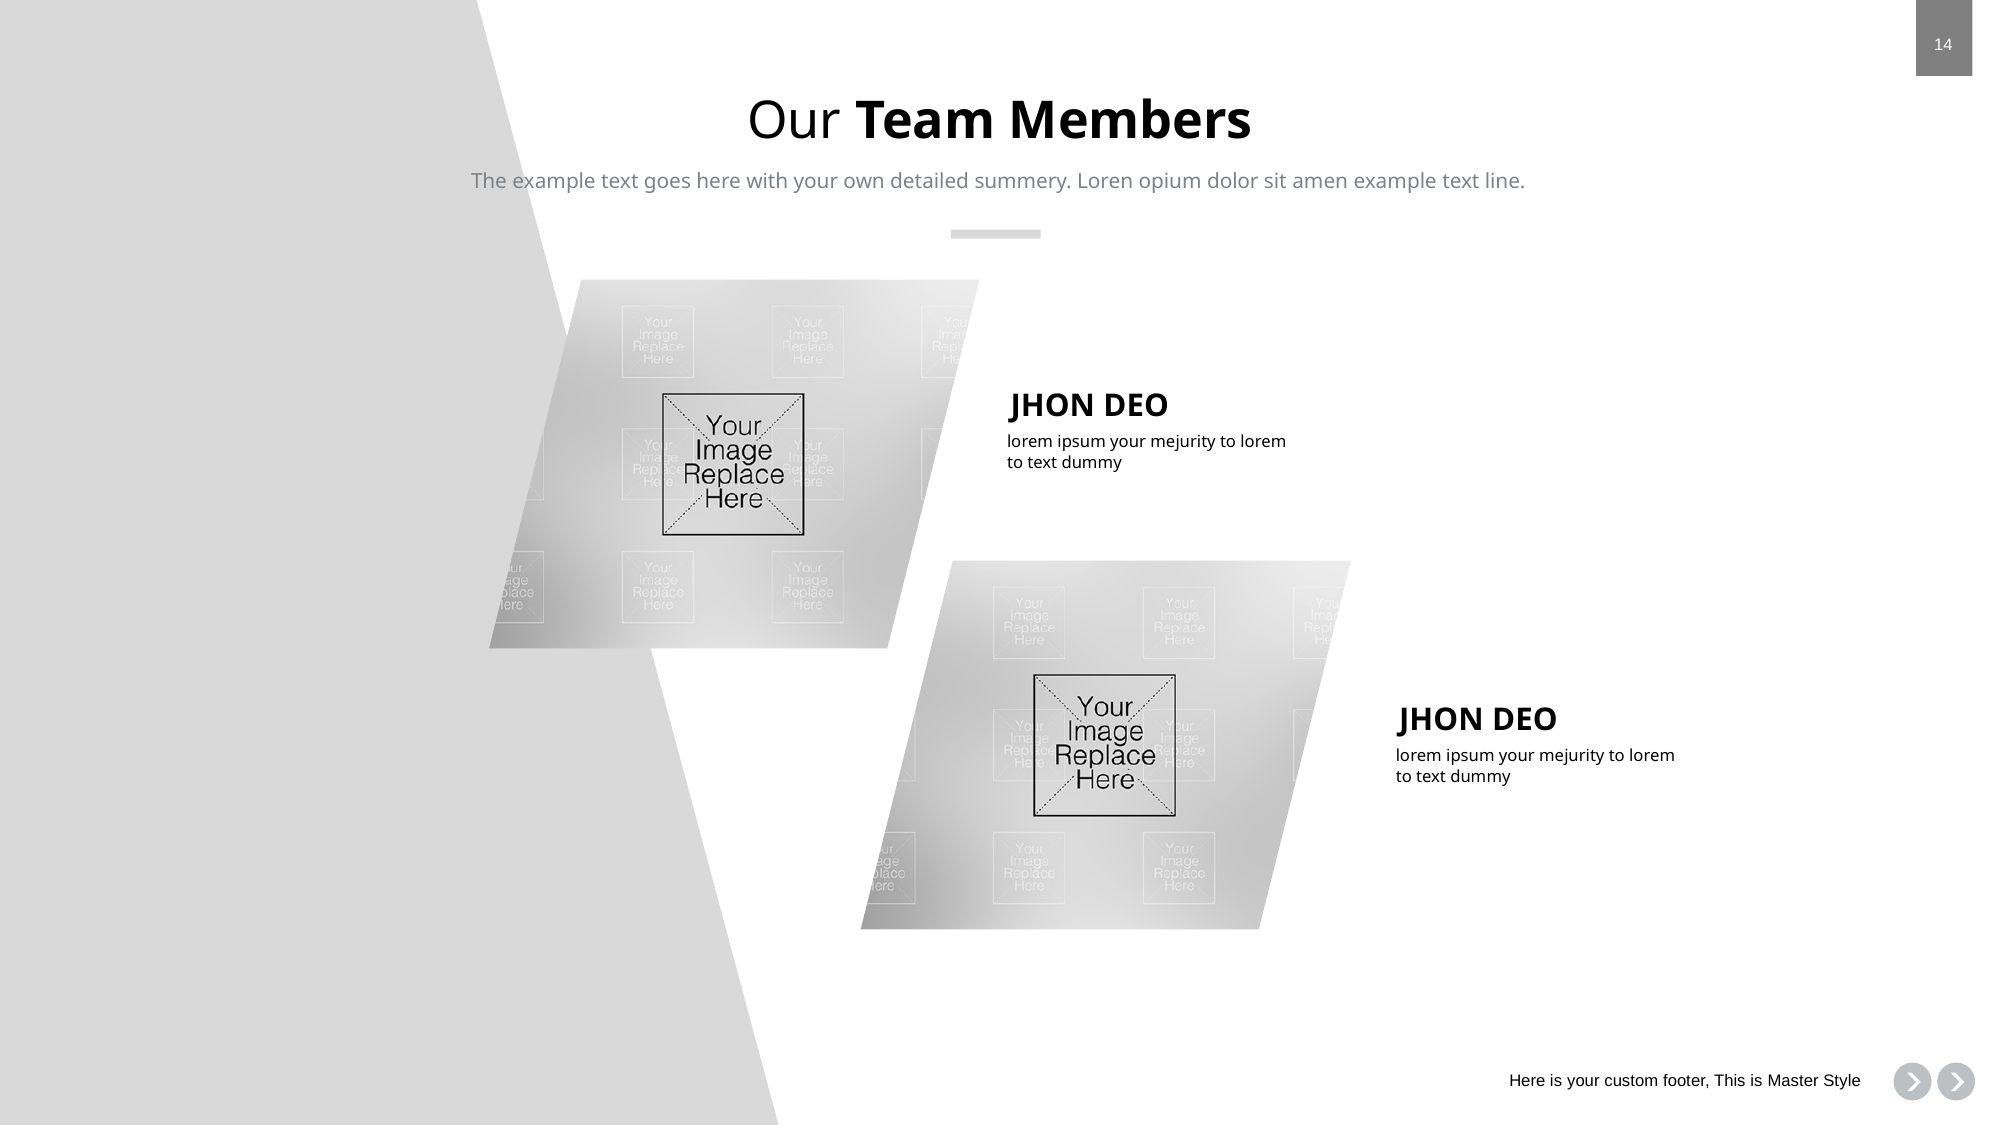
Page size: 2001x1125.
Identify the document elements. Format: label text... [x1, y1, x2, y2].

text_box The example text goes here with your own detailed summery. Loren opium dolor sit amen example text line. [406, 160, 1591, 201]
text_box [0, 0, 779, 1125]
list Here is your custom footer, This is Master Style [1384, 1064, 1877, 1099]
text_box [1384, 691, 1690, 799]
picture [489, 279, 1352, 930]
text_box [950, 229, 1042, 240]
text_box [995, 377, 1301, 485]
title Our Team Members [137, 80, 1863, 163]
